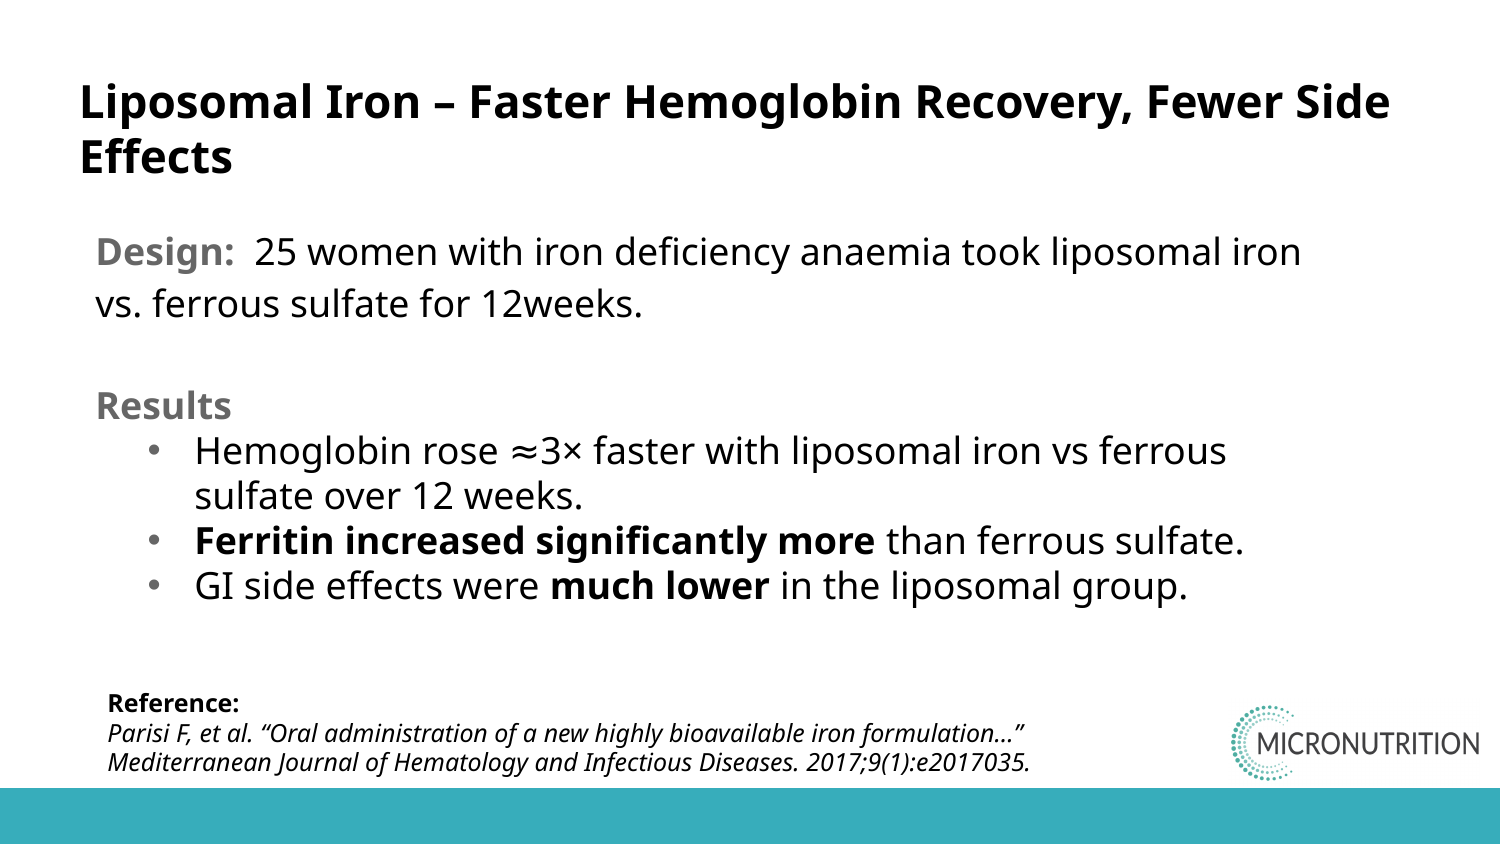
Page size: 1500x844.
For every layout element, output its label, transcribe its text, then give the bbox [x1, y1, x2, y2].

text_box [0, 787, 1500, 844]
text_box Liposomal Iron – Faster Hemoglobin Recovery, Fewer Side Effects [64, 57, 1465, 151]
text_box Reference:​ Parisi F, et al. “Oral administration of a new highly bioavailable iron formulation…” Mediterranean Journal of Hematology and Infectious Diseases. 2017;9(1):e2017035. [92, 747, 1223, 785]
picture [1228, 698, 1480, 789]
list Design: 25 women with iron deficiency anaemia took liposomal iron vs. ferrous sulfate for 12weeks. Results Hemoglobin rose ≈3× faster with liposomal iron vs ferrous sulfate over 12 weeks. Ferritin increased significantly more than ferrous sulfate. GI side effects were much lower in the liposomal group. [57, 206, 1364, 747]
